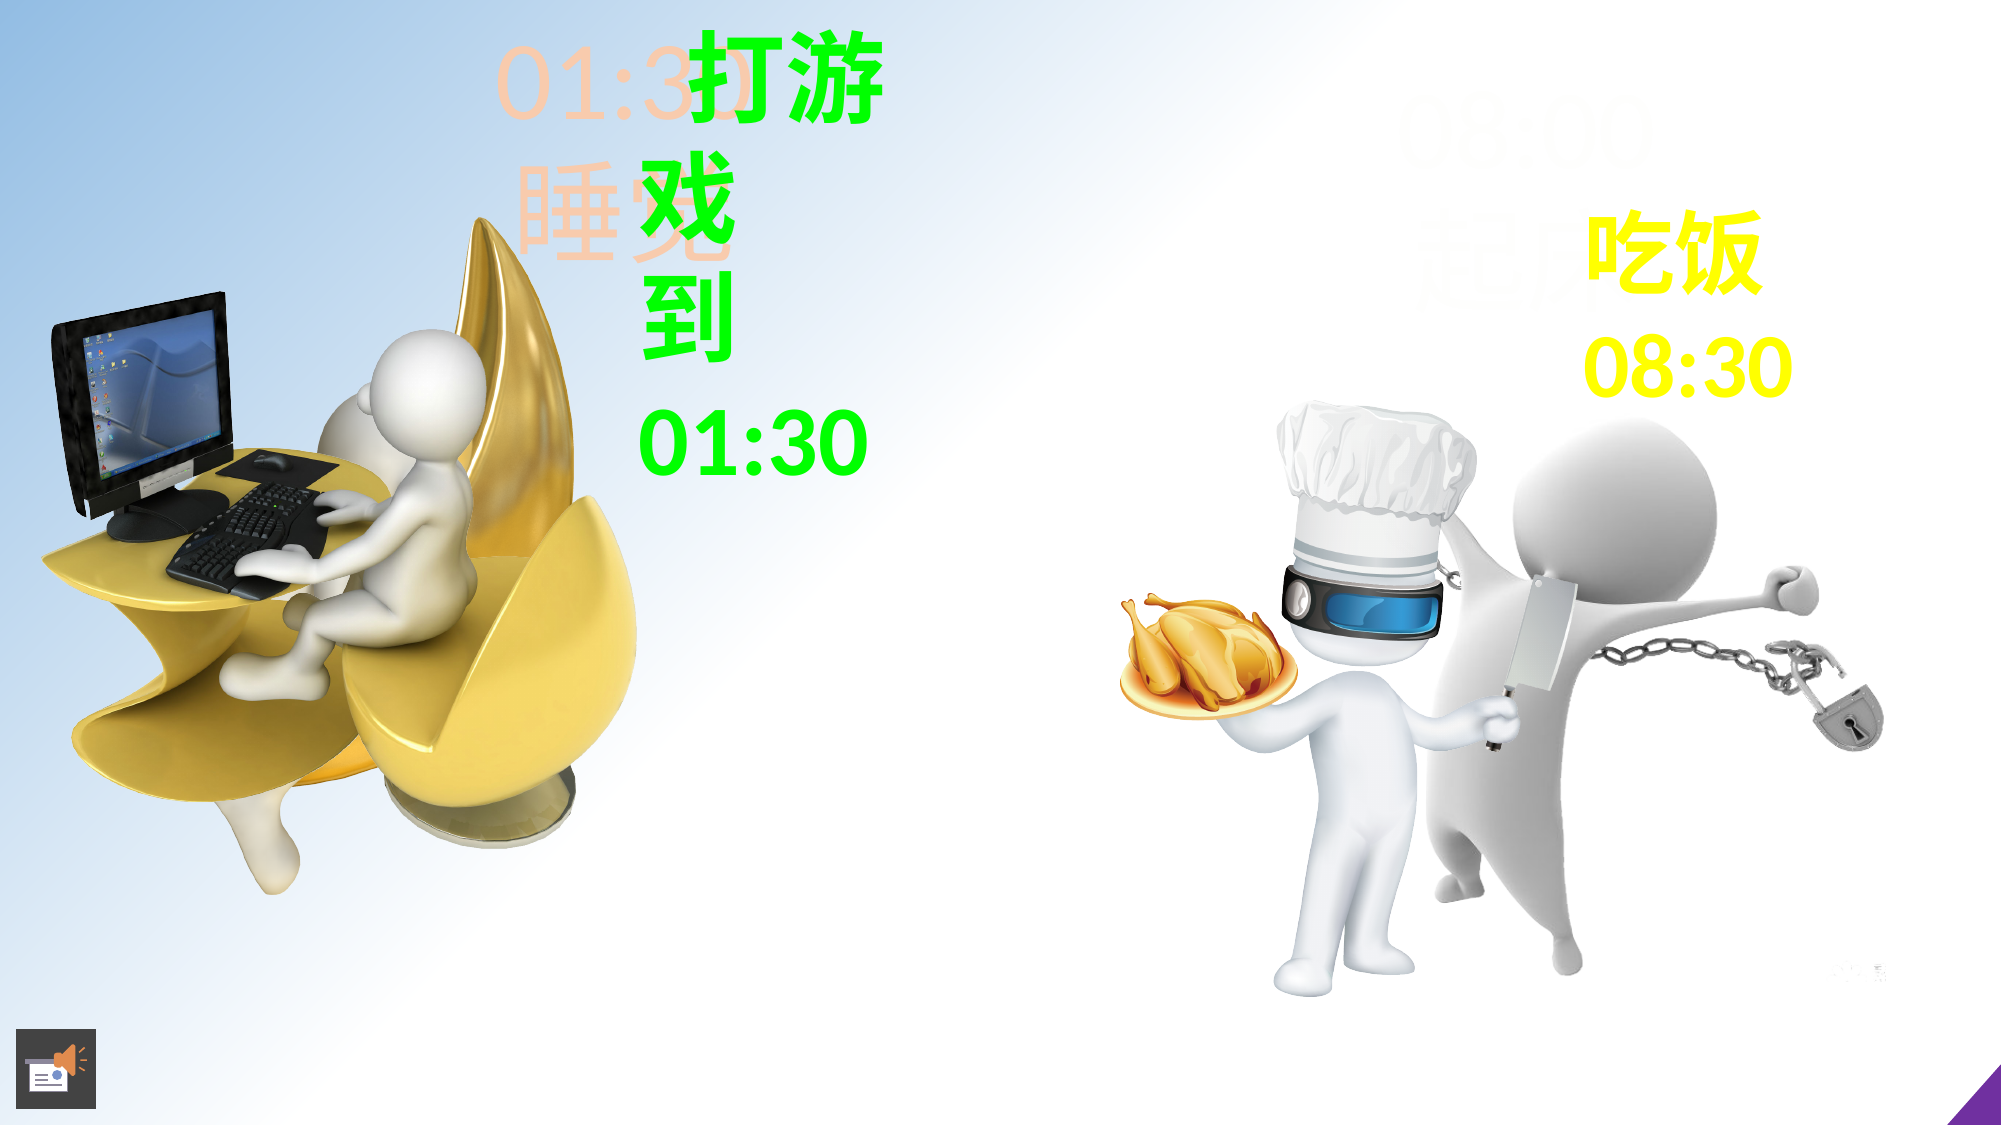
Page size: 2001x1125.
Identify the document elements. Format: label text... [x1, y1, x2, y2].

text_box [0, 0, 2000, 1125]
text_box 吃饭08:30 [1568, 188, 1857, 414]
text_box 08:00 起床 [1382, 48, 1671, 334]
picture [41, 217, 637, 895]
text_box 01:30 睡觉 [480, 0, 769, 285]
picture [15, 1028, 97, 1110]
text_box 打游戏 到01:30 [624, 8, 990, 503]
text_box [1945, 1063, 2000, 1125]
picture [1120, 400, 1886, 997]
